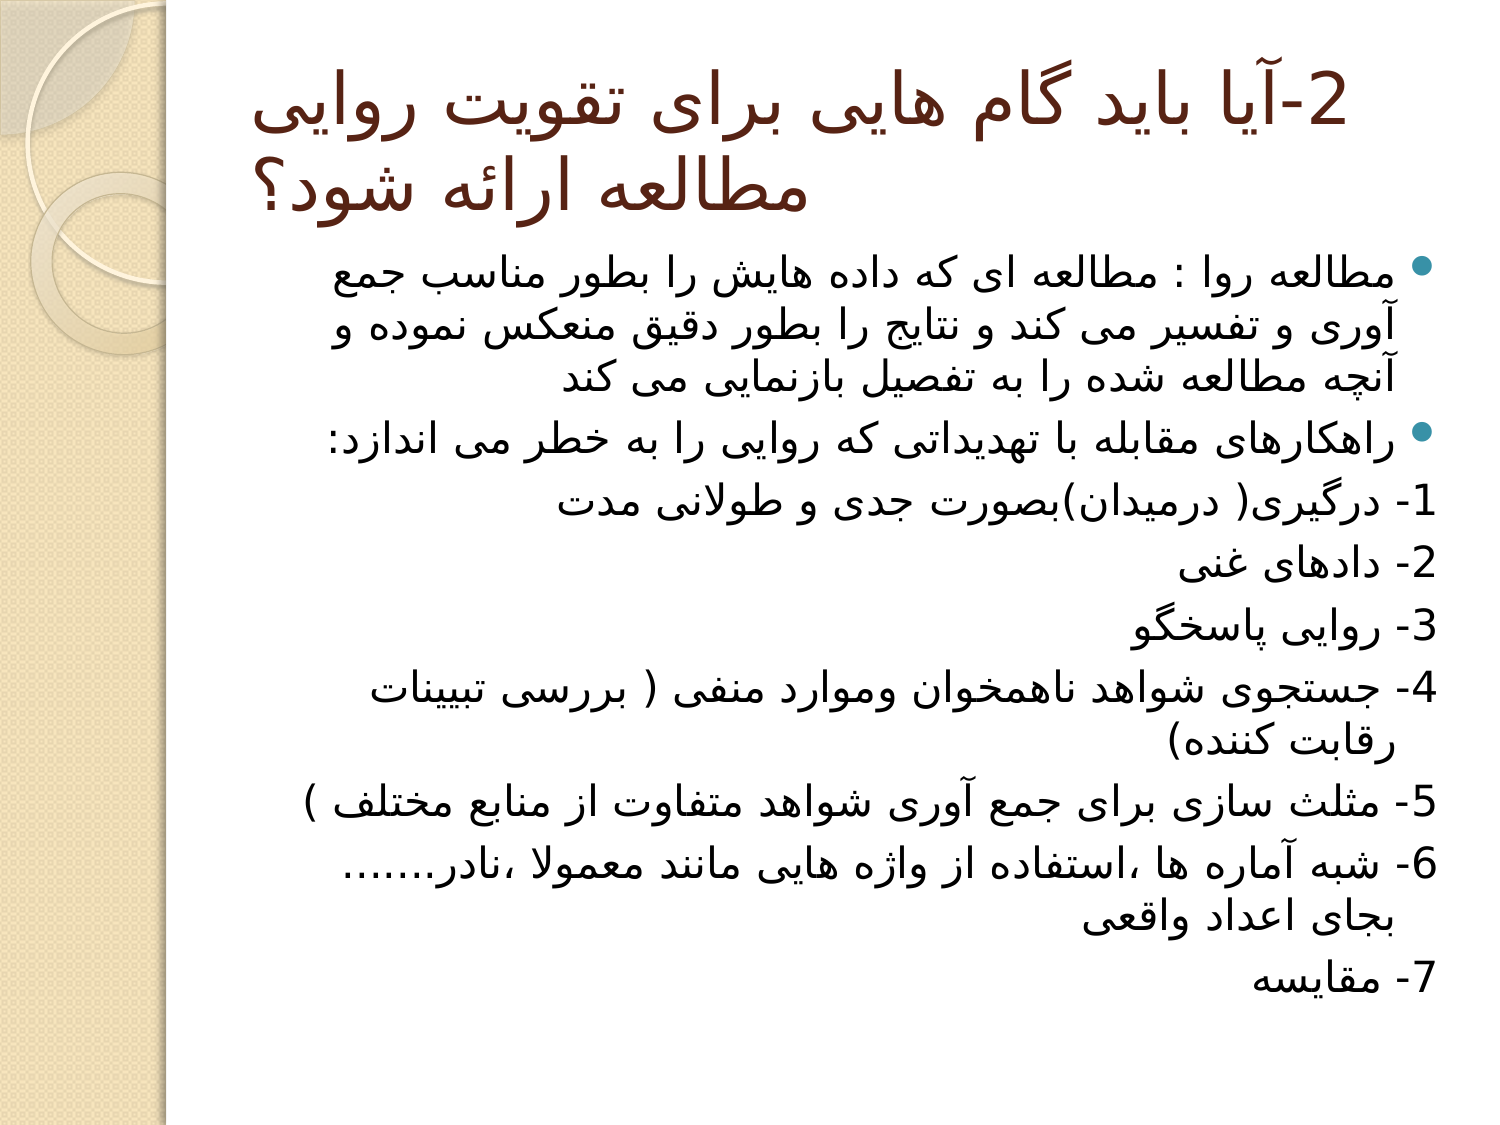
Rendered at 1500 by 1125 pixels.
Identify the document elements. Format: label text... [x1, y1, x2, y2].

title 2-آیا باید گام هایی برای تقویت روایی مطالعه ارائه شود؟ [235, 45, 1466, 233]
list مطالعه روا : مطالعه ای که داده هایش را بطور مناسب جمع آوری و تفسیر می کند و نتایج را بطور دقیق منعکس نموده و آنچه مطالعه شده را به تفصیل بازنمایی می کند راهکارهای مقابله با تهدیداتی که روایی را به خطر می اندازد: 1- درگیری( درمیدان)بصورت جدی و طولانی مدت 2- دادهای غنی 3- روایی پاسخگو 4- جستجوی شواهد ناهمخوان وموارد منفی ( بررسی تبیینات رقابت کننده) 5- مثلث سازی برای جمع آوری شواهد متفاوت از منابع مختلف ) 6- شبه آماره ها ،استفاده از واژه هایی مانند معمولا ،نادر....... بجای اعداد واقعی 7- مقایسه [235, 237, 1466, 1025]
